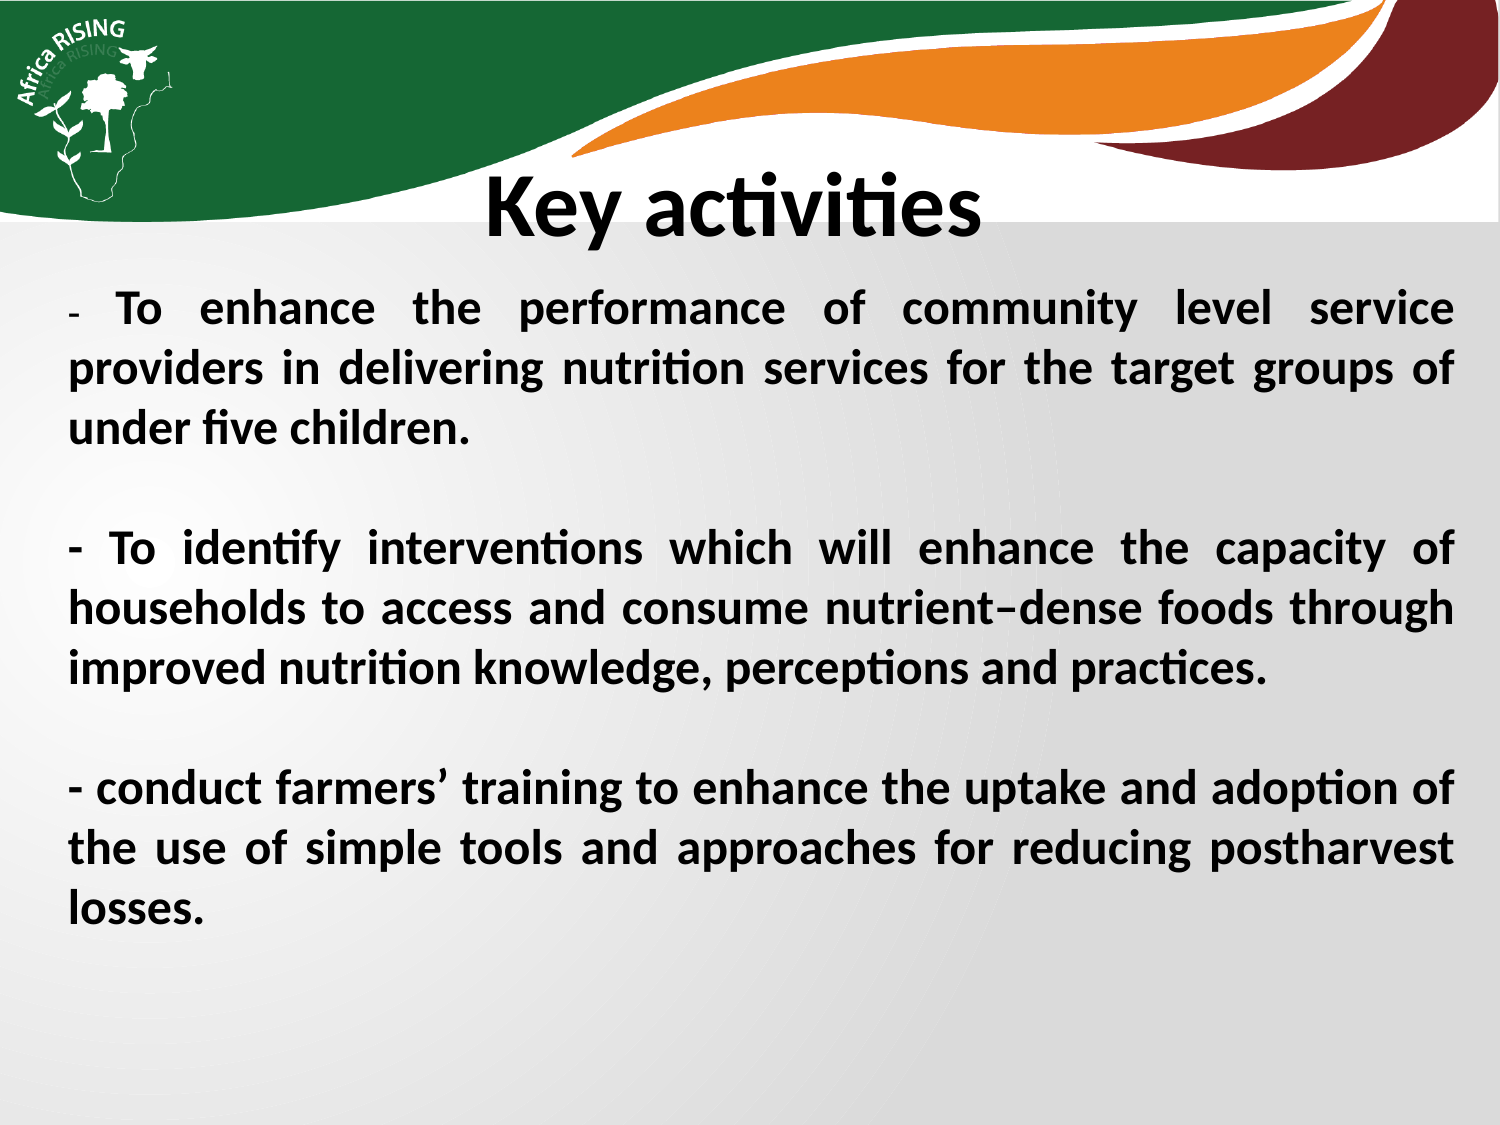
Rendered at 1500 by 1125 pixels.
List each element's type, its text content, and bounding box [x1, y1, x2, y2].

list Key activities [87, 137, 1363, 267]
picture [0, 0, 1499, 222]
text_box - To enhance the performance of community level service providers in delivering nutrition services for the target groups of under five children. - To identify interventions which will enhance the capacity of households to access and consume nutrient–dense foods through improved nutrition knowledge, perceptions and practices. - conduct farmers’ training to enhance the uptake and adoption of the use of simple tools and approaches for reducing postharvest losses. [53, 267, 1471, 942]
